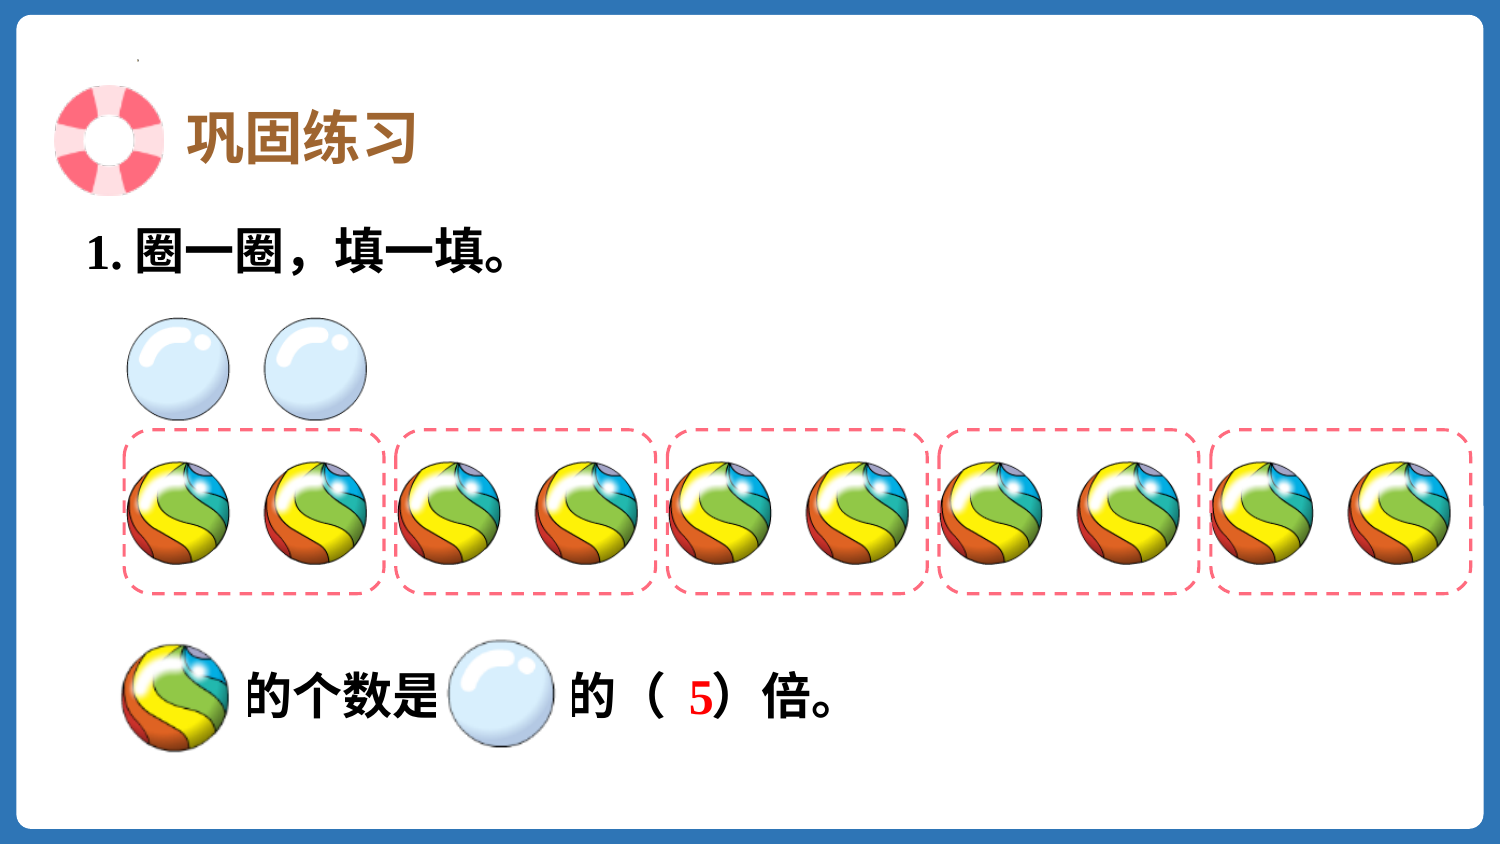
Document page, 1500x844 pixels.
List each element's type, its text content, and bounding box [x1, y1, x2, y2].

picture [112, 288, 1471, 594]
text_box 1.圈一圈，填一填。 [70, 211, 900, 287]
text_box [112, 635, 1207, 754]
picture [54, 85, 164, 196]
